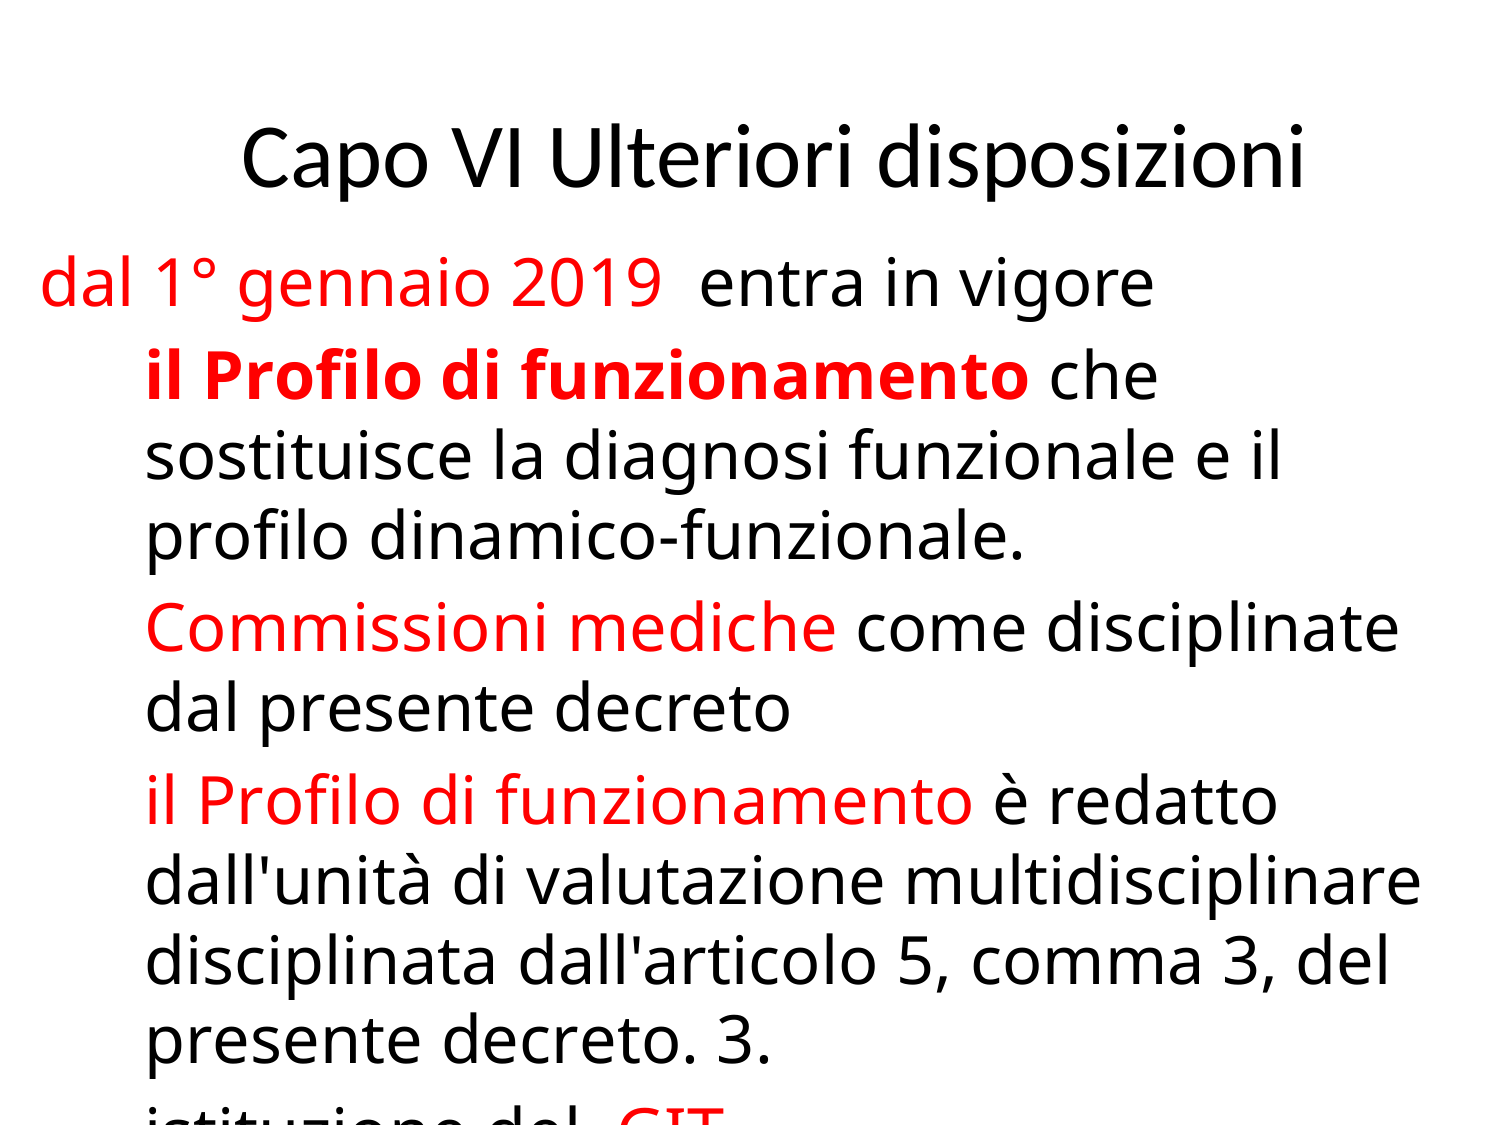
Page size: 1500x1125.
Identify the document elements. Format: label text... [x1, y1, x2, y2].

text_box dal 1° gennaio 2019 entra in vigore il Profilo di funzionamento che sostituisce la diagnosi funzionale e il profilo dinamico-funzionale. Commissioni mediche come disciplinate dal presente decreto il Profilo di funzionamento è redatto dall'unità di valutazione multidisciplinare disciplinata dall'articolo 5, comma 3, del presente decreto. 3. istituzione del GIT [37, 174, 1463, 1125]
title Capo VI Ulteriori disposizioni [75, 32, 1425, 174]
